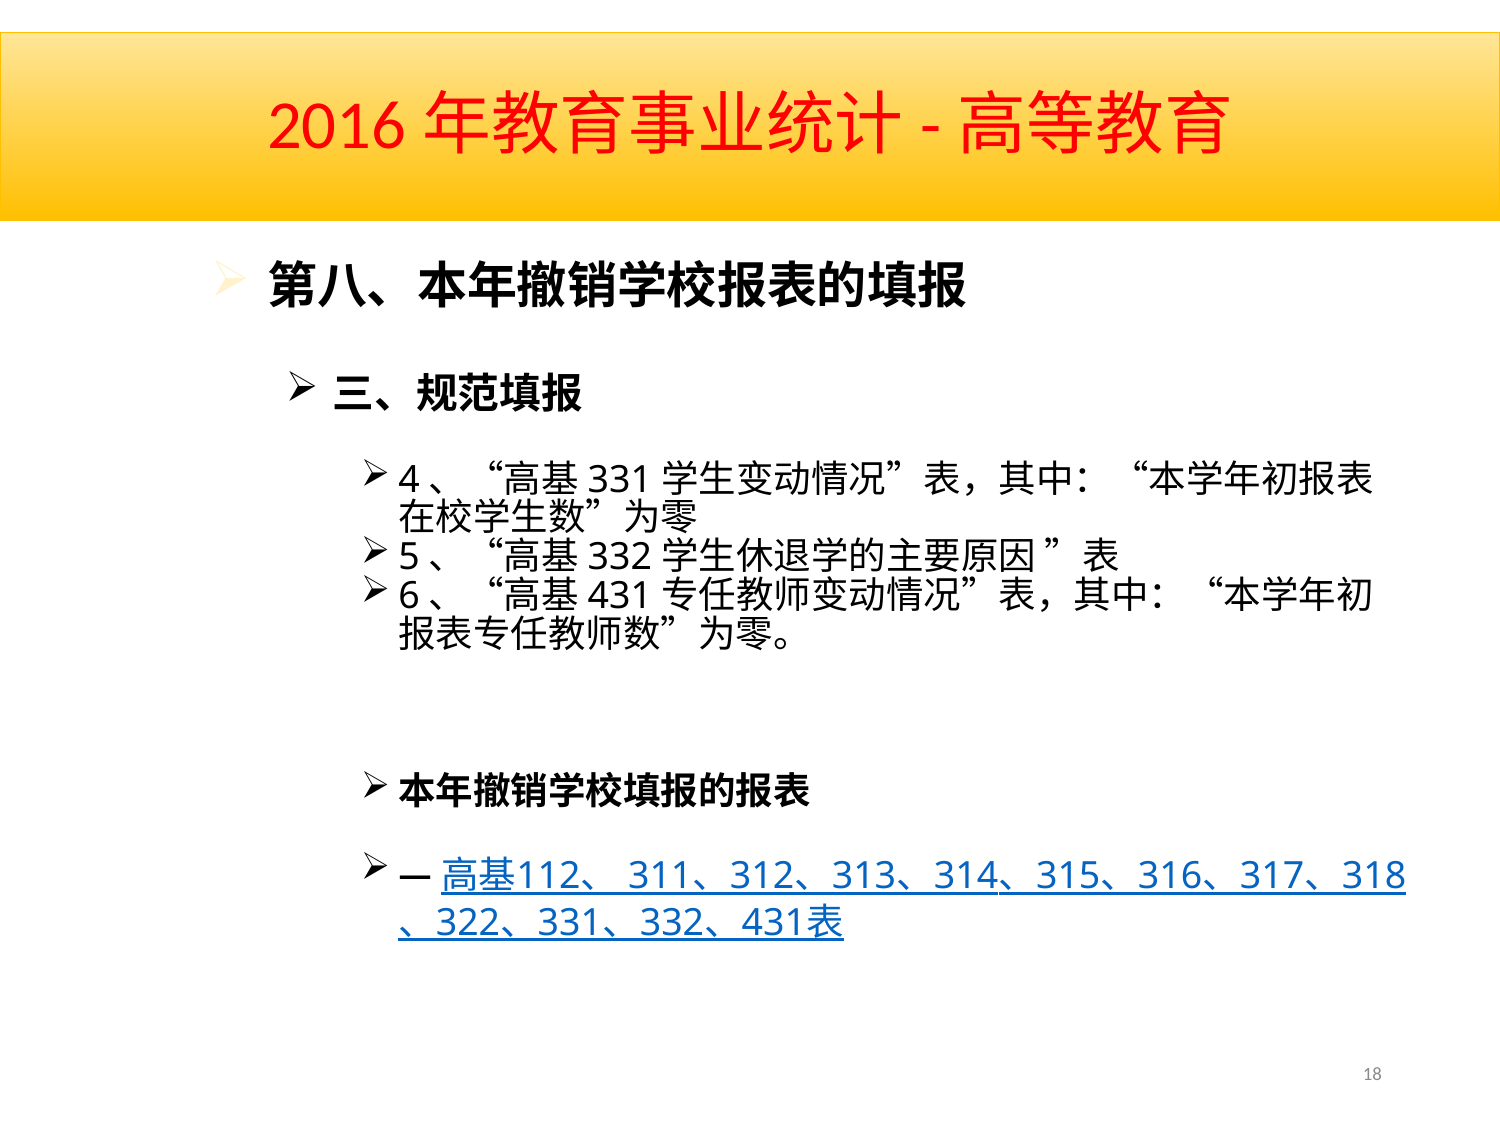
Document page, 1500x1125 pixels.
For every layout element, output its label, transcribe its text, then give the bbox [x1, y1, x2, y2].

title 2016年教育事业统计-高等教育 [0, 32, 1500, 221]
slide_number 18 [1059, 1042, 1397, 1103]
text_box 第八、本年撤销学校报表的填报 三、规范填报 4、“高基331学生变动情况”表，其中：“本学年初报表在校学生数”为零 5、“高基332学生休退学的主要原因 ”表 6、“高基431专任教师变动情况”表，其中：“本学年初报表专任教师数”为零。 本年撤销学校填报的报表 —高基112、 311、312、313、314、315、316、317、318、322、331、332、431表 [195, 255, 1425, 1053]
